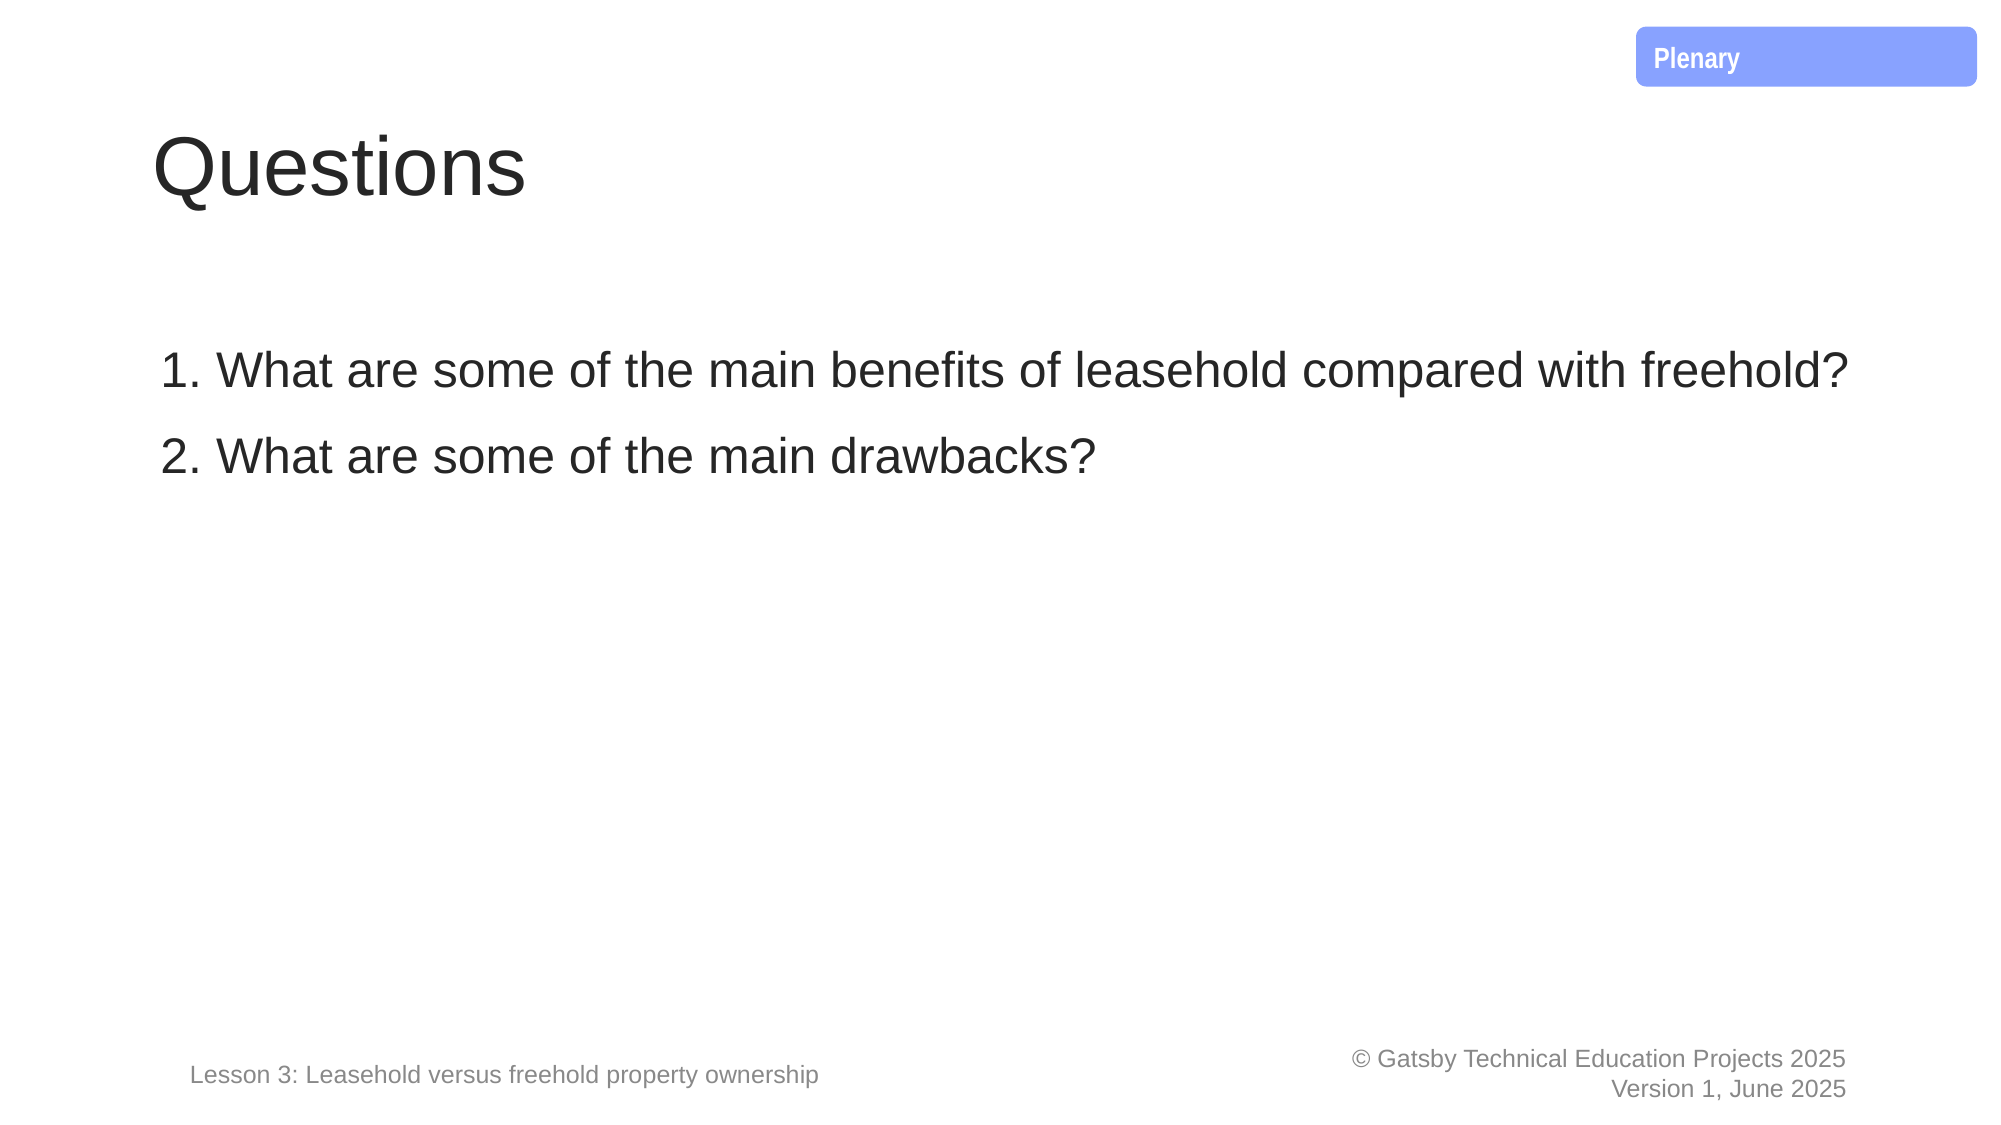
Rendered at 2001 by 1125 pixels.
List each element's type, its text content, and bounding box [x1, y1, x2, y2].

list Lesson 3: Leasehold versus freehold property ownership [137, 1042, 877, 1103]
title Questions [137, 59, 1863, 278]
text_box Plenary [1636, 26, 1978, 87]
list 1. What are some of the main benefits of leasehold compared with freehold? 2. What are some of the main drawbacks? [112, 303, 1888, 976]
